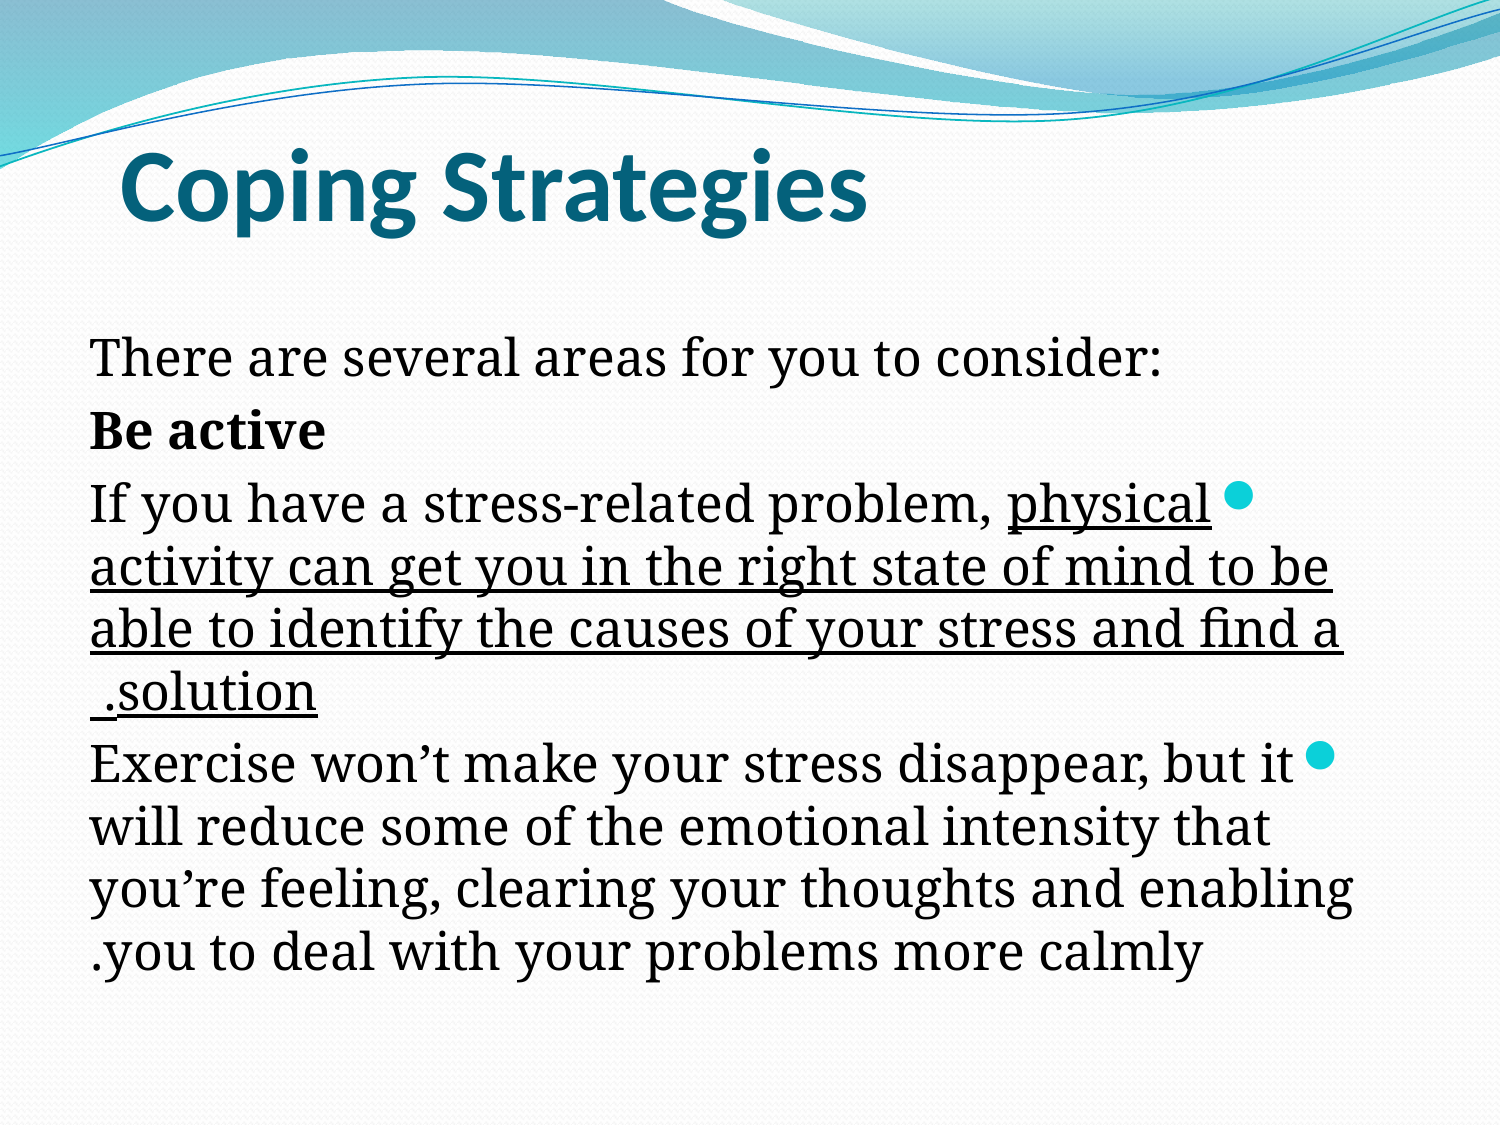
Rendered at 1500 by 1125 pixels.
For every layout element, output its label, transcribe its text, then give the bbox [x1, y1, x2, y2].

list There are several areas for you to consider: Be active If you have a stress-related problem, physical activity can get you in the right state of mind to be able to identify the causes of your stress and find a solution. Exercise won’t make your stress disappear, but it will reduce some of the emotional intensity that you’re feeling, clearing your thoughts and enabling you to deal with your problems more calmly. [75, 317, 1425, 1038]
title Coping Strategies [120, 54, 1471, 243]
